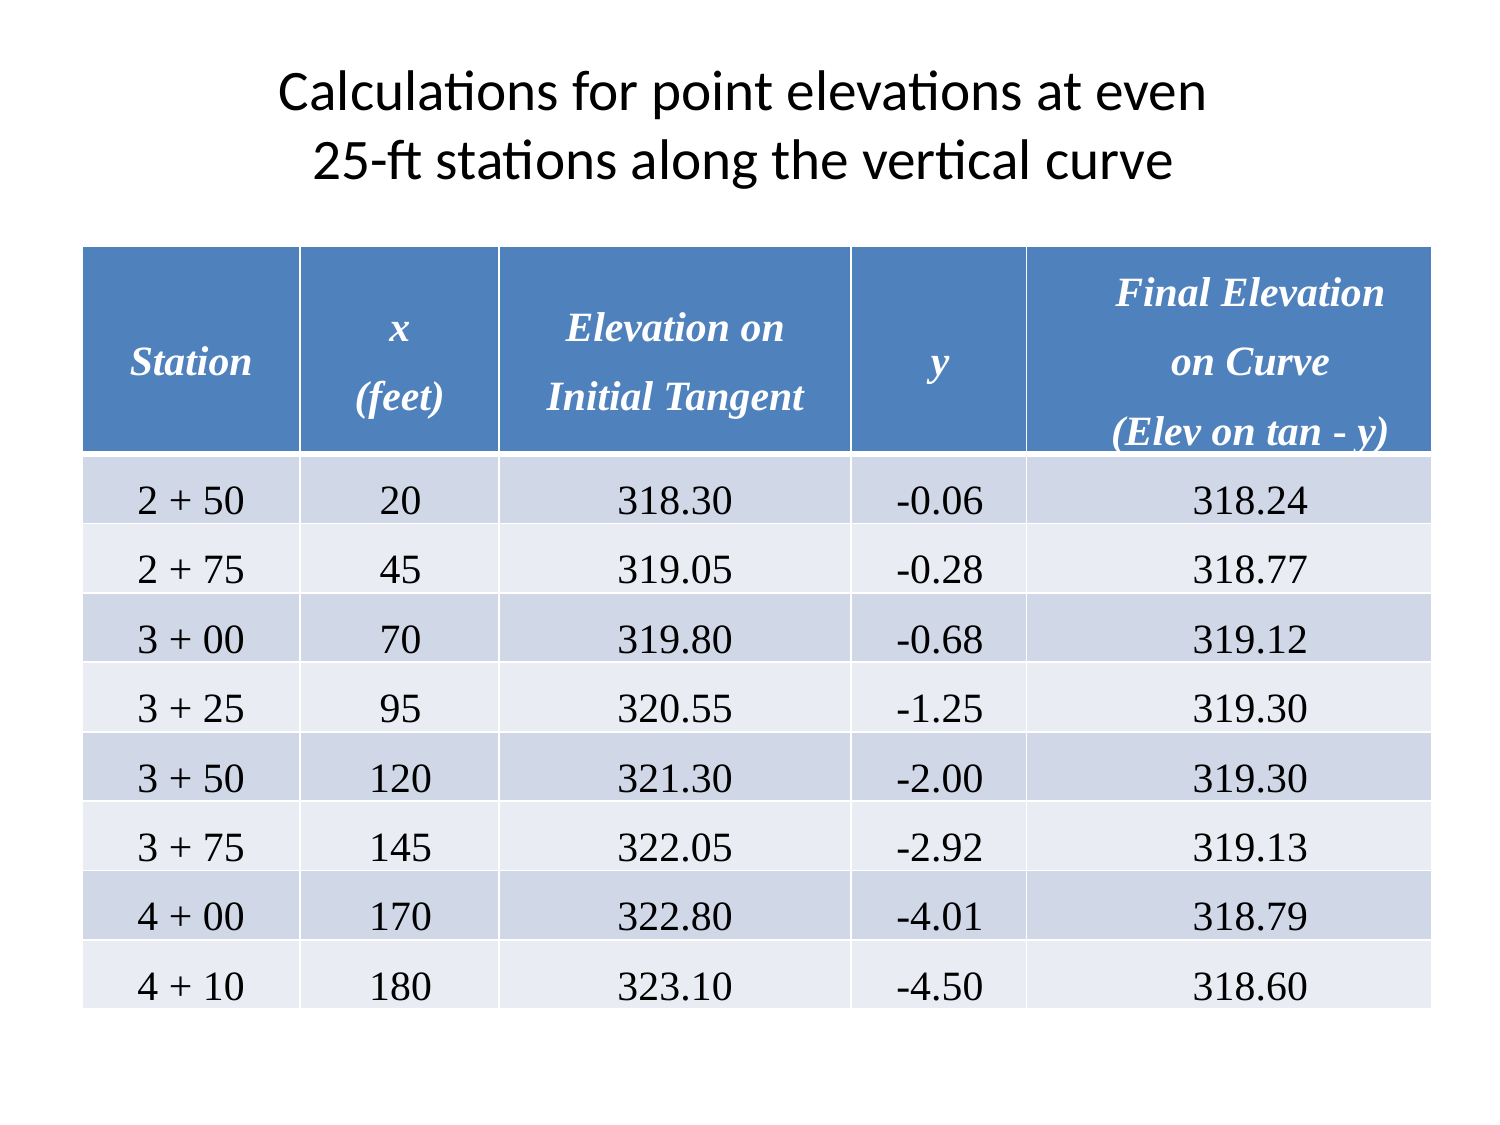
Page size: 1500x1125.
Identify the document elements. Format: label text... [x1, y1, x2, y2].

table_cell 3 + 50 [83, 733, 299, 800]
table_cell 319.05 [500, 524, 850, 592]
table_cell 180 [301, 941, 498, 1008]
title Calculations for point elevations at even 25-ft stations along the vertical curve [75, 45, 1425, 200]
table_cell -2.92 [852, 802, 1026, 870]
table_cell 319.30 [1027, 733, 1431, 800]
table_cell 4 + 00 [83, 871, 299, 939]
table_cell 120 [301, 733, 498, 800]
table_cell 321.30 [500, 733, 850, 800]
table_cell -4.01 [852, 871, 1026, 939]
table_cell 319.80 [500, 594, 850, 661]
table_cell 3 + 75 [83, 802, 299, 870]
table_cell -2.00 [852, 733, 1026, 800]
table_cell 2 + 75 [83, 524, 299, 592]
table_cell 322.05 [500, 802, 850, 870]
table_cell 170 [301, 871, 498, 939]
table_cell 145 [301, 802, 498, 870]
table_cell 70 [301, 594, 498, 661]
table_cell 319.30 [1027, 663, 1431, 731]
table_cell -1.25 [852, 663, 1026, 731]
table_cell 319.13 [1027, 802, 1431, 870]
table_cell 318.77 [1027, 524, 1431, 592]
table_cell 3 + 00 [83, 594, 299, 661]
table_cell 320.55 [500, 663, 850, 731]
table_cell -0.28 [852, 524, 1026, 592]
table_cell 319.12 [1027, 594, 1431, 661]
table_cell 45 [301, 524, 498, 592]
table_cell 20 [301, 457, 498, 523]
table_header y [852, 247, 1026, 451]
table_cell 318.79 [1027, 871, 1431, 939]
table_cell -0.68 [852, 594, 1026, 661]
table_cell -4.50 [852, 941, 1026, 1008]
table_cell 2 + 50 [83, 457, 299, 523]
table_cell 95 [301, 663, 498, 731]
table_cell 3 + 25 [83, 663, 299, 731]
table_cell 323.10 [500, 941, 850, 1008]
table_header Elevation on Initial Tangent [500, 247, 850, 451]
table_header Station [83, 247, 299, 451]
table_cell 4 + 10 [83, 941, 299, 1008]
table_cell 318.24 [1027, 457, 1431, 523]
table_cell 318.30 [500, 457, 850, 523]
table_cell -0.06 [852, 457, 1026, 523]
table_cell 318.60 [1027, 941, 1431, 1008]
table_header Final Elevation on Curve (Elev on tan - y) [1027, 247, 1431, 451]
table_header x (feet) [301, 247, 498, 451]
table_cell 322.80 [500, 871, 850, 939]
